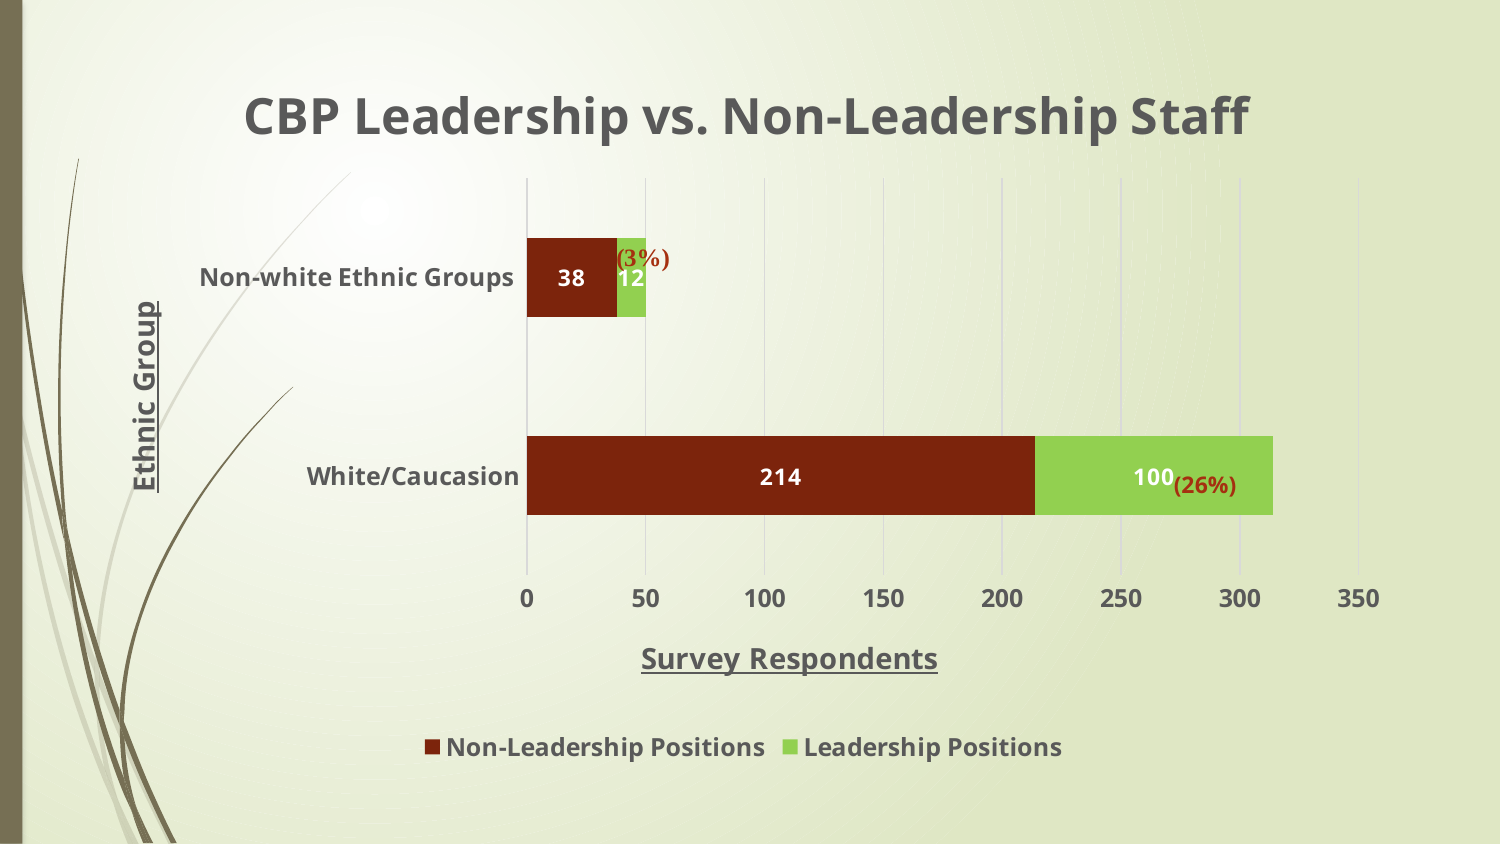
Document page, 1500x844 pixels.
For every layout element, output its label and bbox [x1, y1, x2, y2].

chart [87, 43, 1407, 771]
